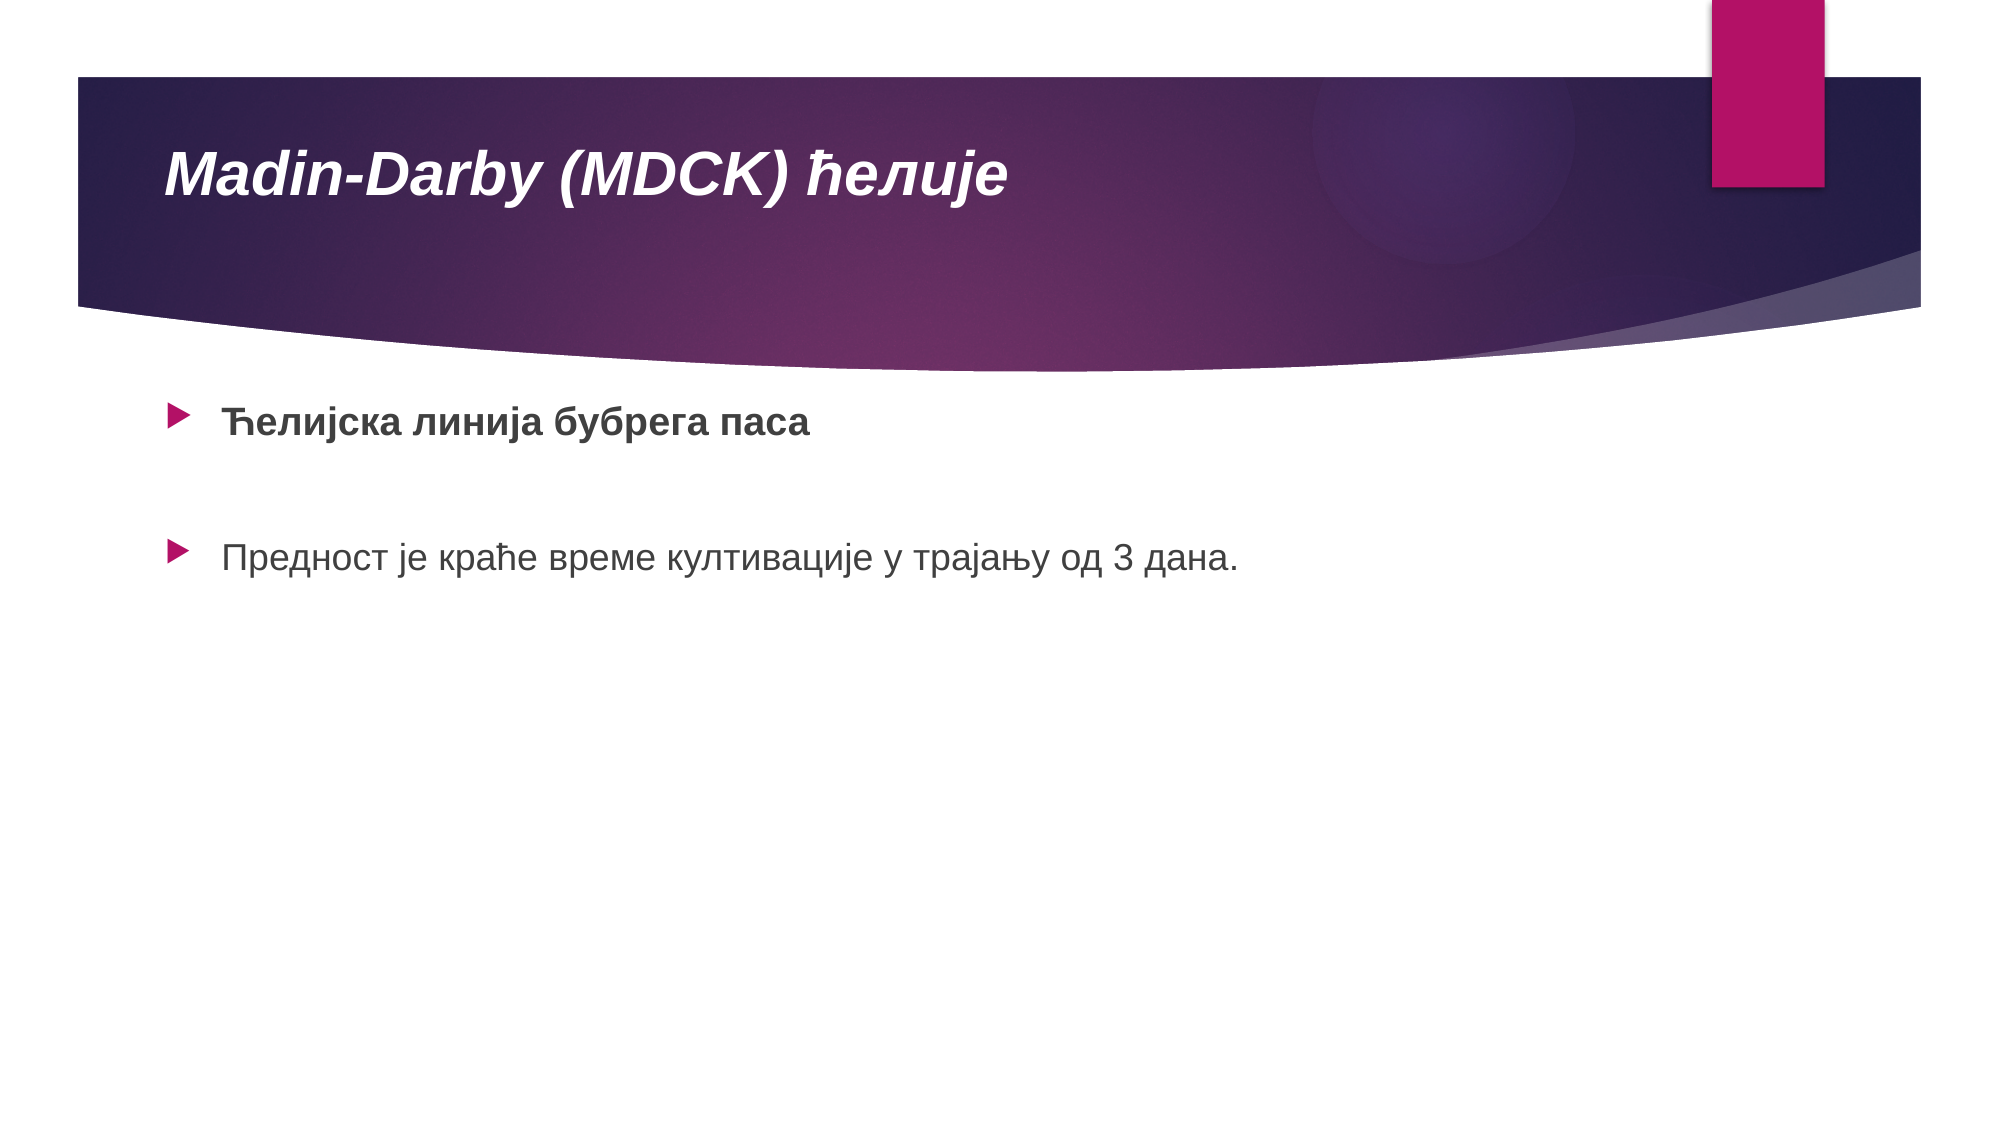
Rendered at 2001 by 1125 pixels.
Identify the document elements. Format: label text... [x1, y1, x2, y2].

list Ћелијска линија бубрега паса Предност је краће време култивације у трајању од 3 дана. [149, 388, 1850, 1091]
text_box Madin-Darby (MDCK) ћелије [149, 125, 1684, 216]
